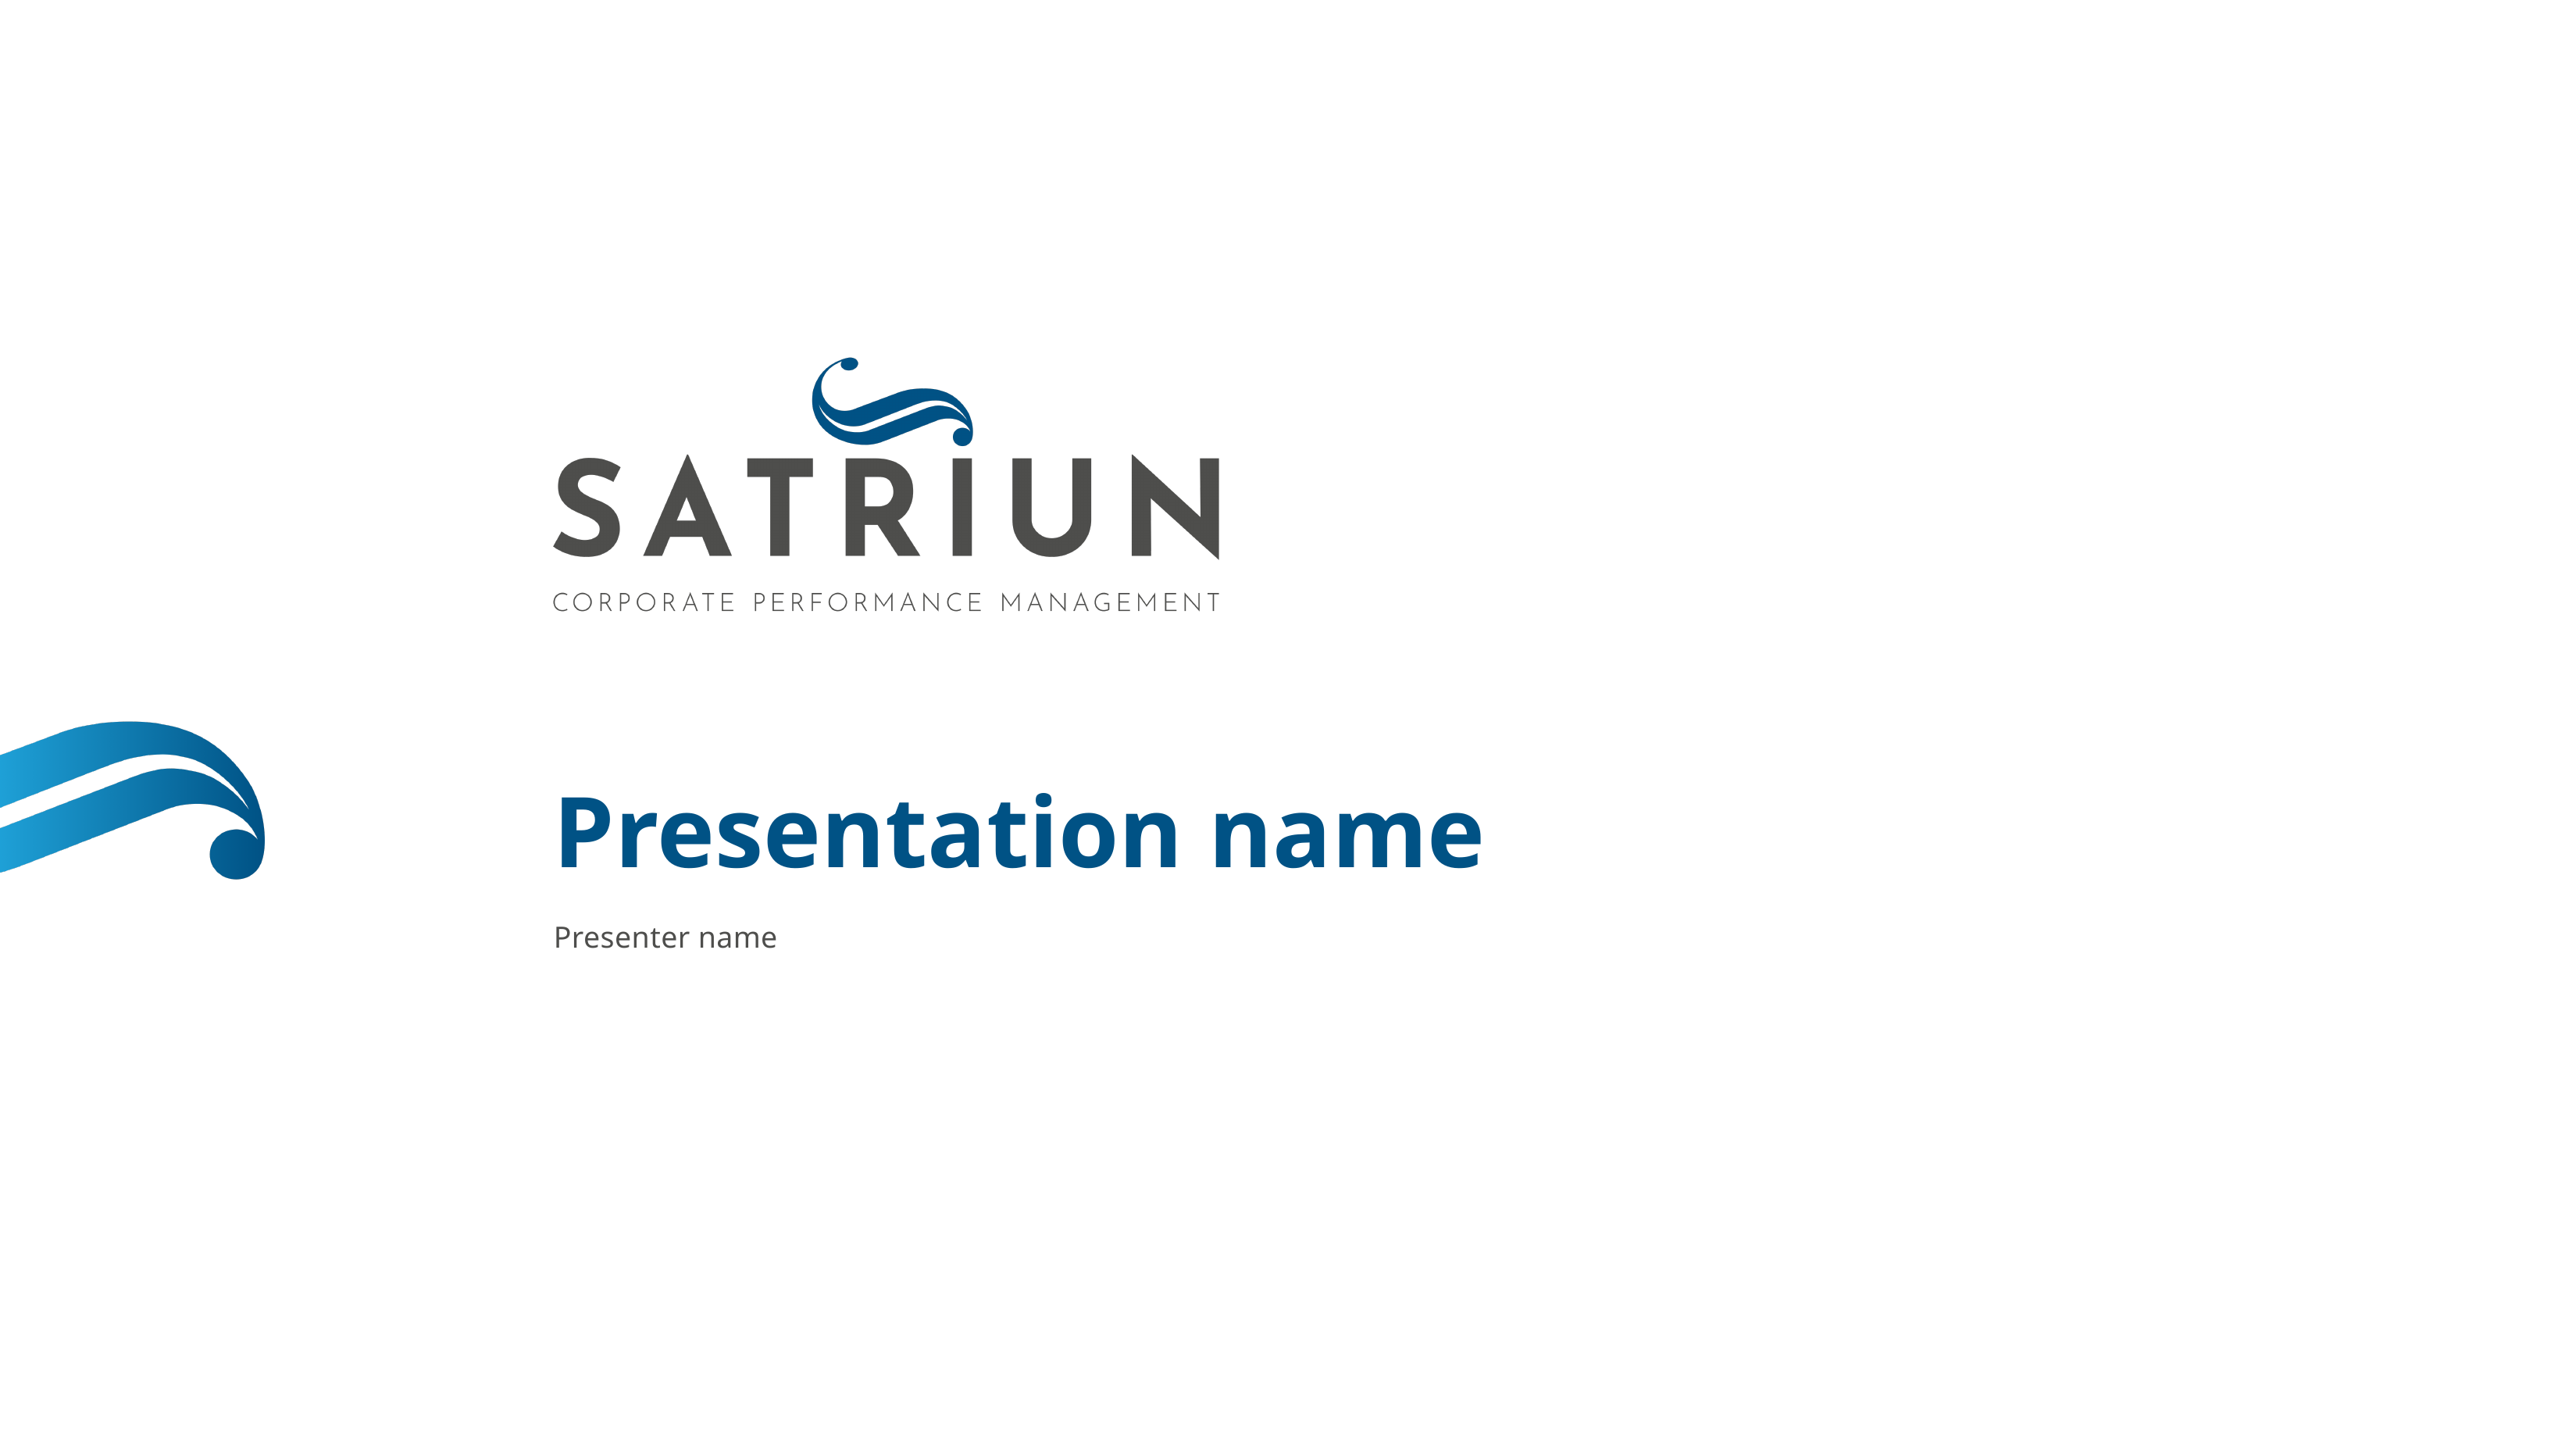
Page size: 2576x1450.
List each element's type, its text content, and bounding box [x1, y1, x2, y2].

picture [0, 637, 265, 880]
picture [553, 357, 1219, 431]
list Presenter name [553, 899, 2399, 1038]
title Presentation name [553, 431, 2399, 894]
